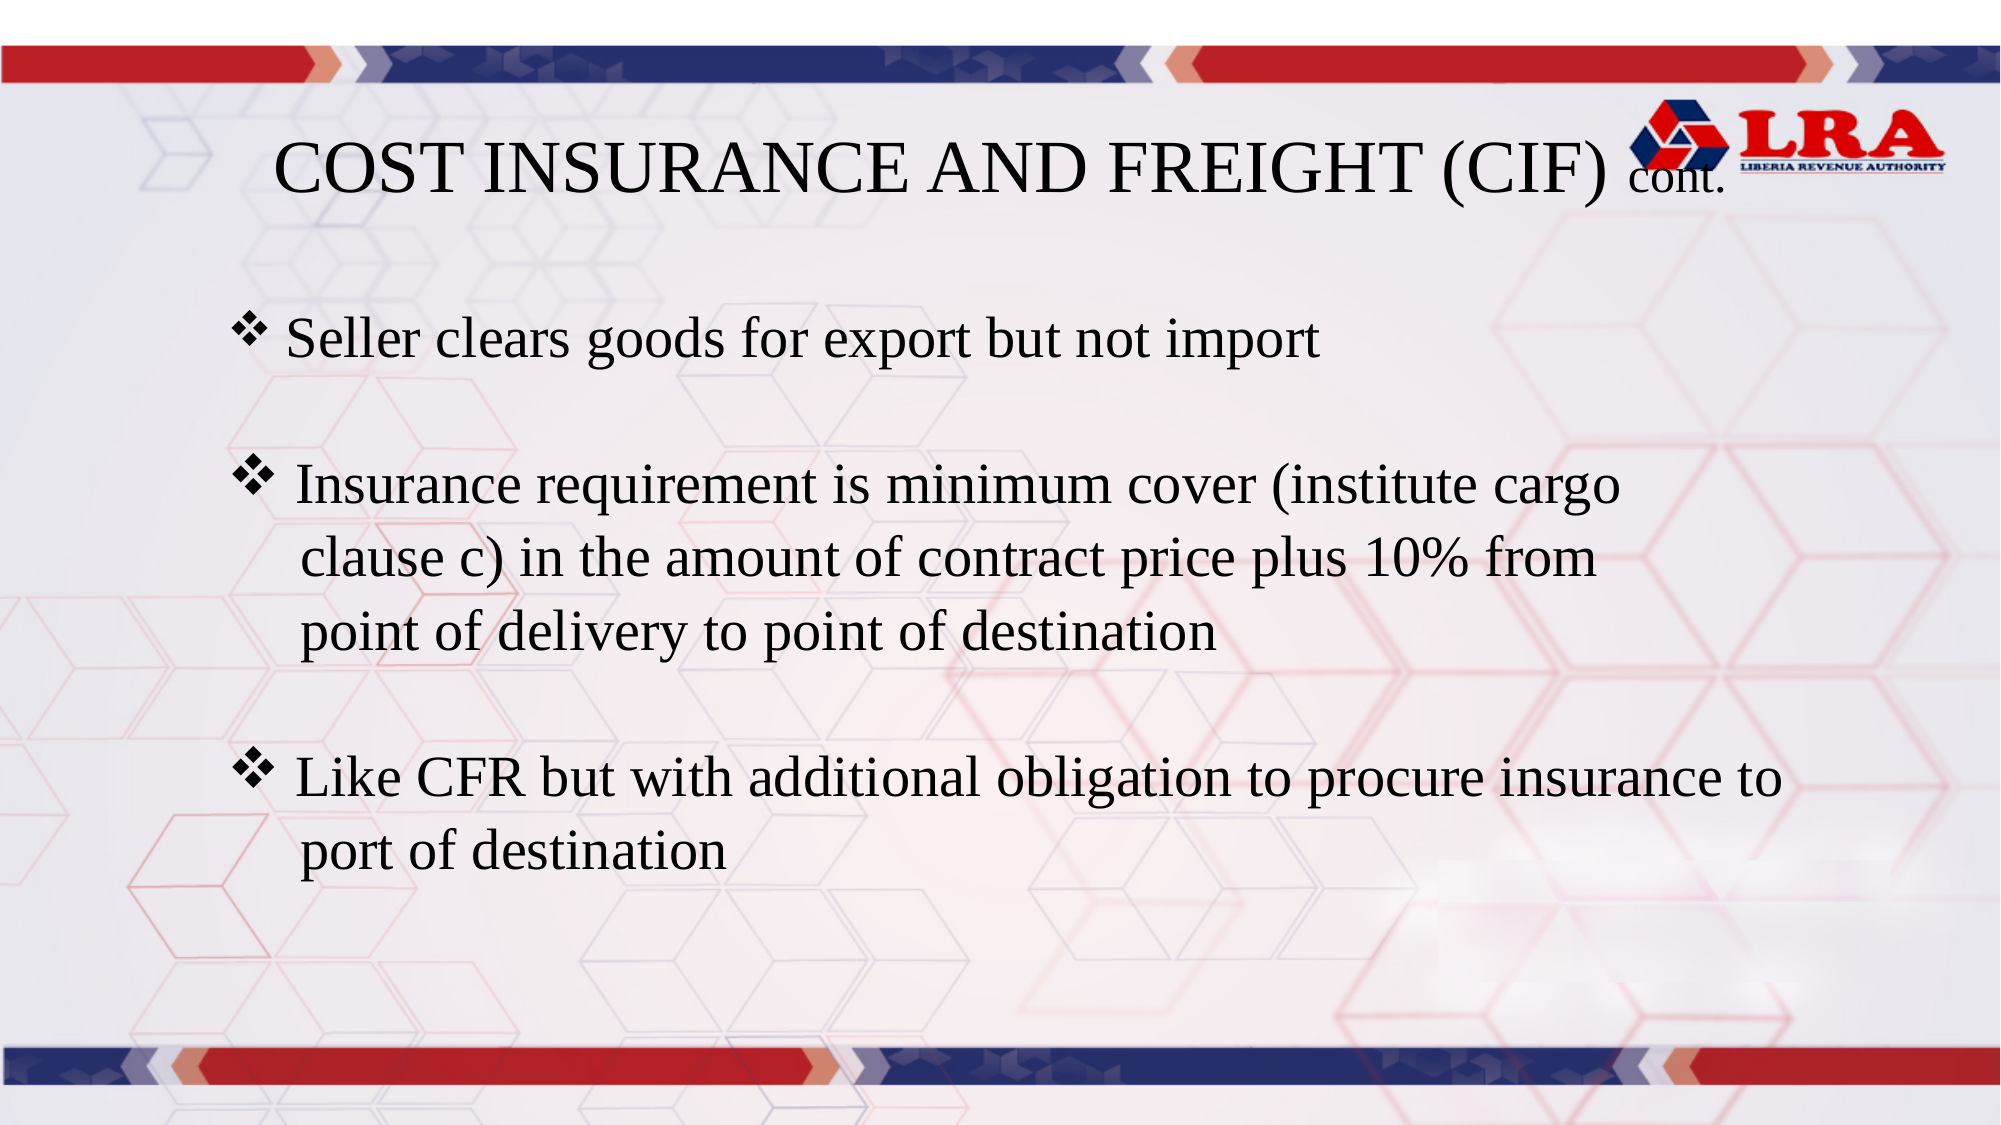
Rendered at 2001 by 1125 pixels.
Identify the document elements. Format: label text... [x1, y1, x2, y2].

picture [0, 0, 2001, 1125]
list Seller clears goods for export but not import Insurance requirement is minimum cover (institute cargo clause c) in the amount of contract price plus 10% from point of delivery to point of destination Like CFR but with additional obligation to procure insurance to port of destination [137, 299, 1863, 1014]
title COST INSURANCE AND FREIGHT (CIF) cont. [137, 59, 1863, 278]
